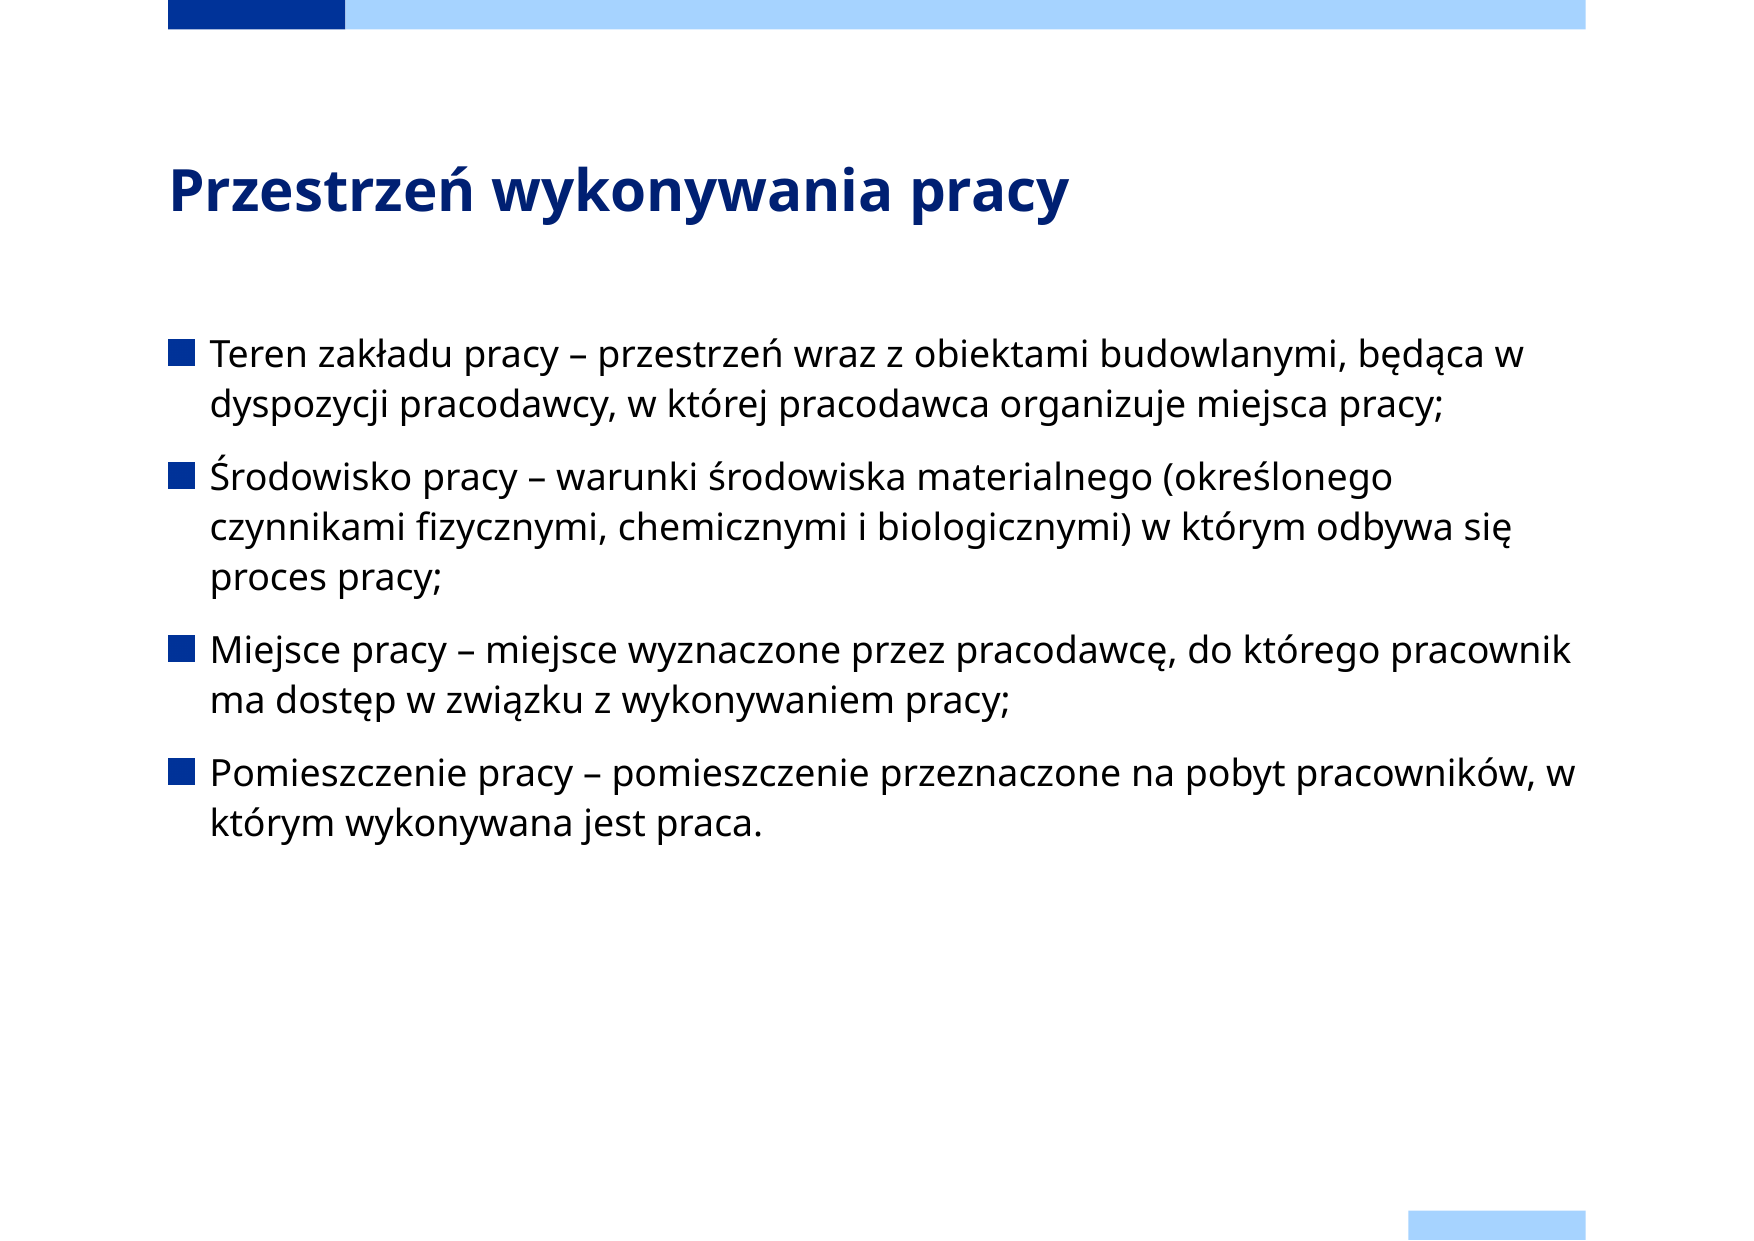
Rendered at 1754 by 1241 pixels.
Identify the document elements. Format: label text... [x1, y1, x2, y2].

picture [168, 758, 195, 785]
picture [168, 339, 195, 366]
list Teren zakładu pracy – przestrzeń wraz z obiektami budowlanymi, będąca w dyspozycji pracodawcy, w której pracodawca organizuje miejsca pracy; Środowisko pracy – warunki środowiska materialnego (określonego czynnikami fizycznymi, chemicznymi i biologicznymi) w którym odbywa się proces pracy; Miejsce pracy – miejsce wyznaczone przez pracodawcę, do którego pracownik ma dostęp w związku z wykonywaniem pracy; Pomieszczenie pracy – pomieszczenie przeznaczone na pobyt pracowników, w którym wykonywana jest praca. [168, 324, 1586, 1093]
picture [168, 462, 195, 489]
picture [168, 635, 195, 662]
title Przestrzeń wykonywania pracy [168, 147, 1586, 324]
